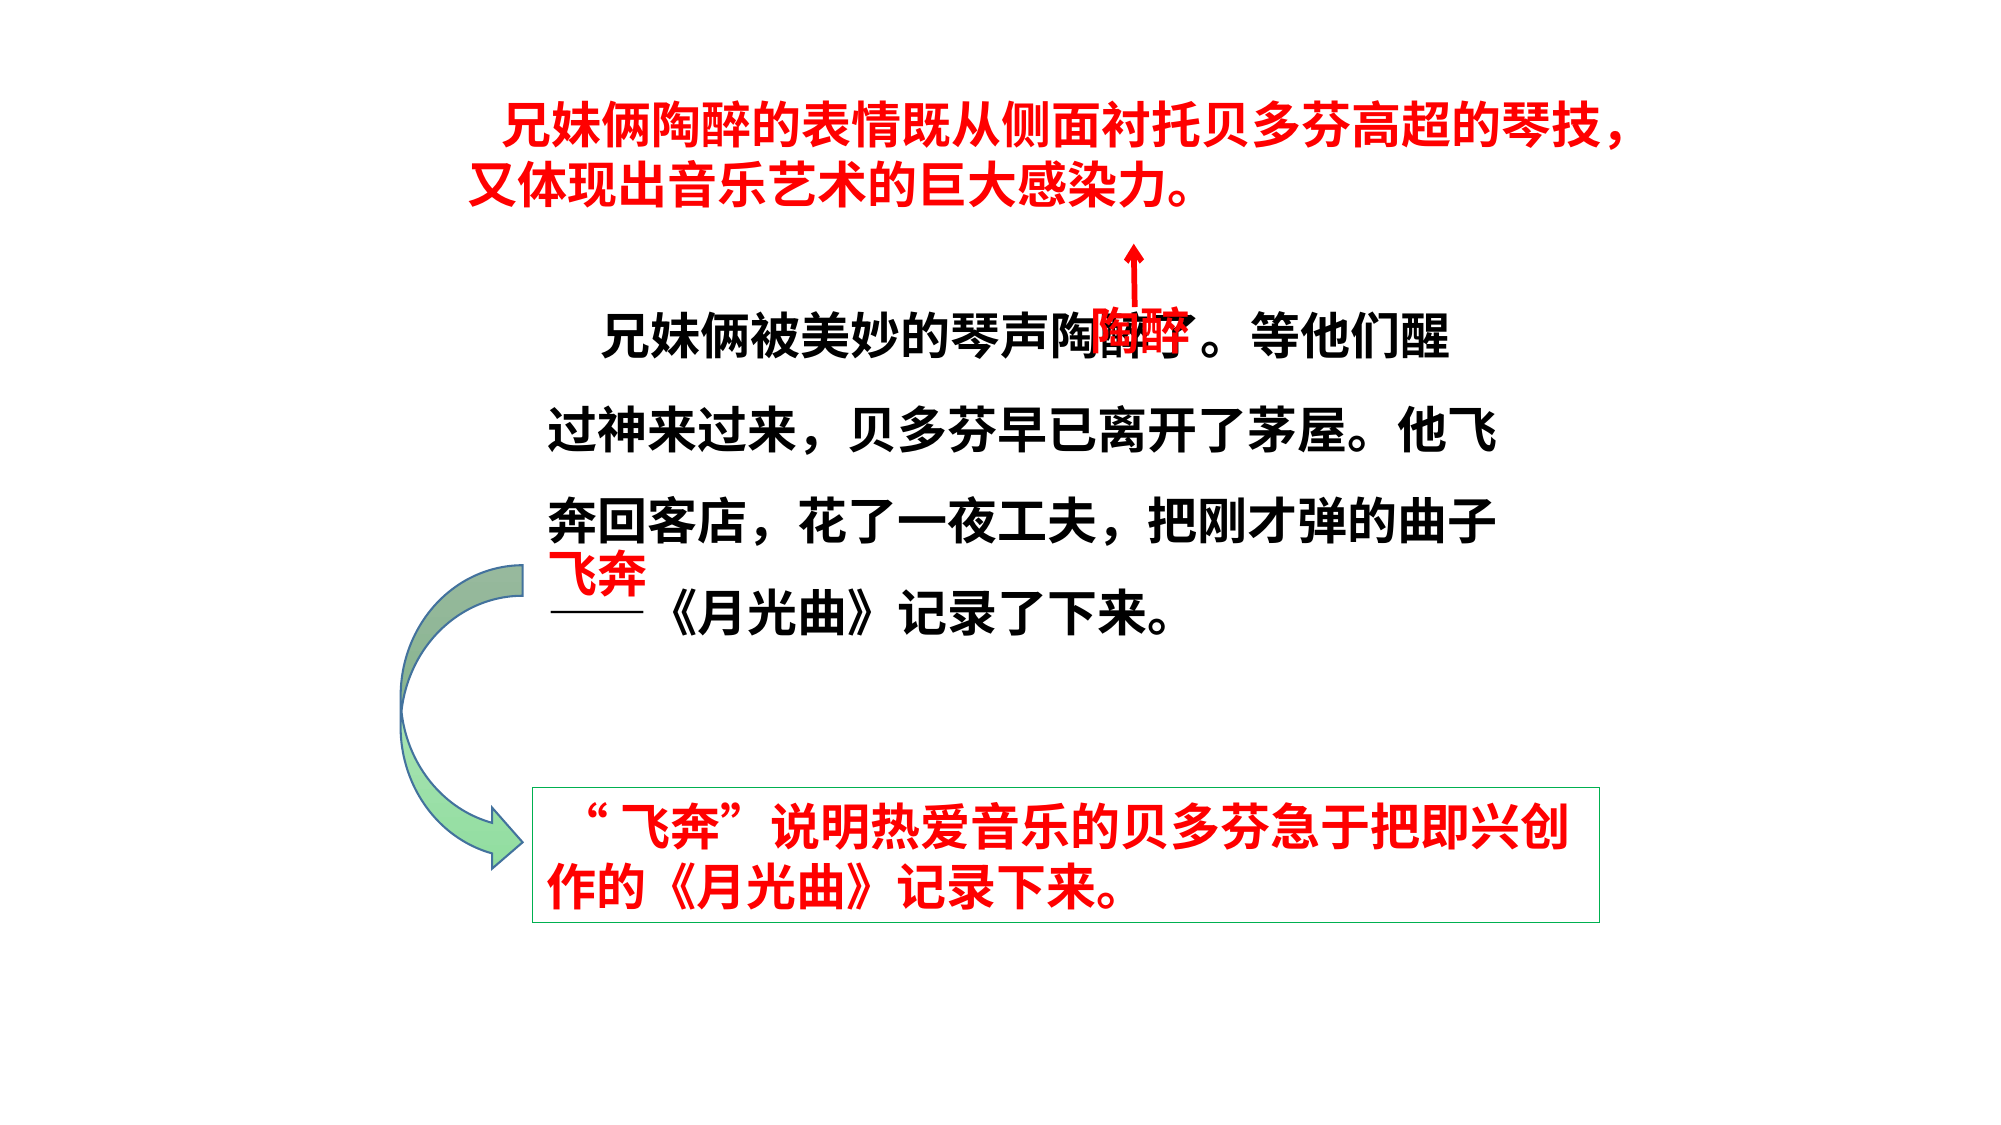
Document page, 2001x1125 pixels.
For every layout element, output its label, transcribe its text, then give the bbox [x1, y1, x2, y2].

text_box 兄妹俩被美妙的琴声陶醉了。等他们醒过神来过来，贝多芬早已离开了茅屋。他飞奔回客店，花了一夜工夫，把刚才弹的曲子——《月光曲》记录了下来。 [532, 267, 1514, 649]
text_box [399, 564, 525, 871]
text_box 飞奔 [532, 535, 669, 611]
text_box 陶醉 [1075, 291, 1206, 367]
text_box “飞奔”说明热爱音乐的贝多芬急于把即兴创作的《月光曲》记录下来。 [532, 787, 1600, 923]
text_box 兄妹俩陶醉的表情既从侧面衬托贝多芬高超的琴技，又体现出音乐艺术的巨大感染力。 [452, 86, 1620, 221]
